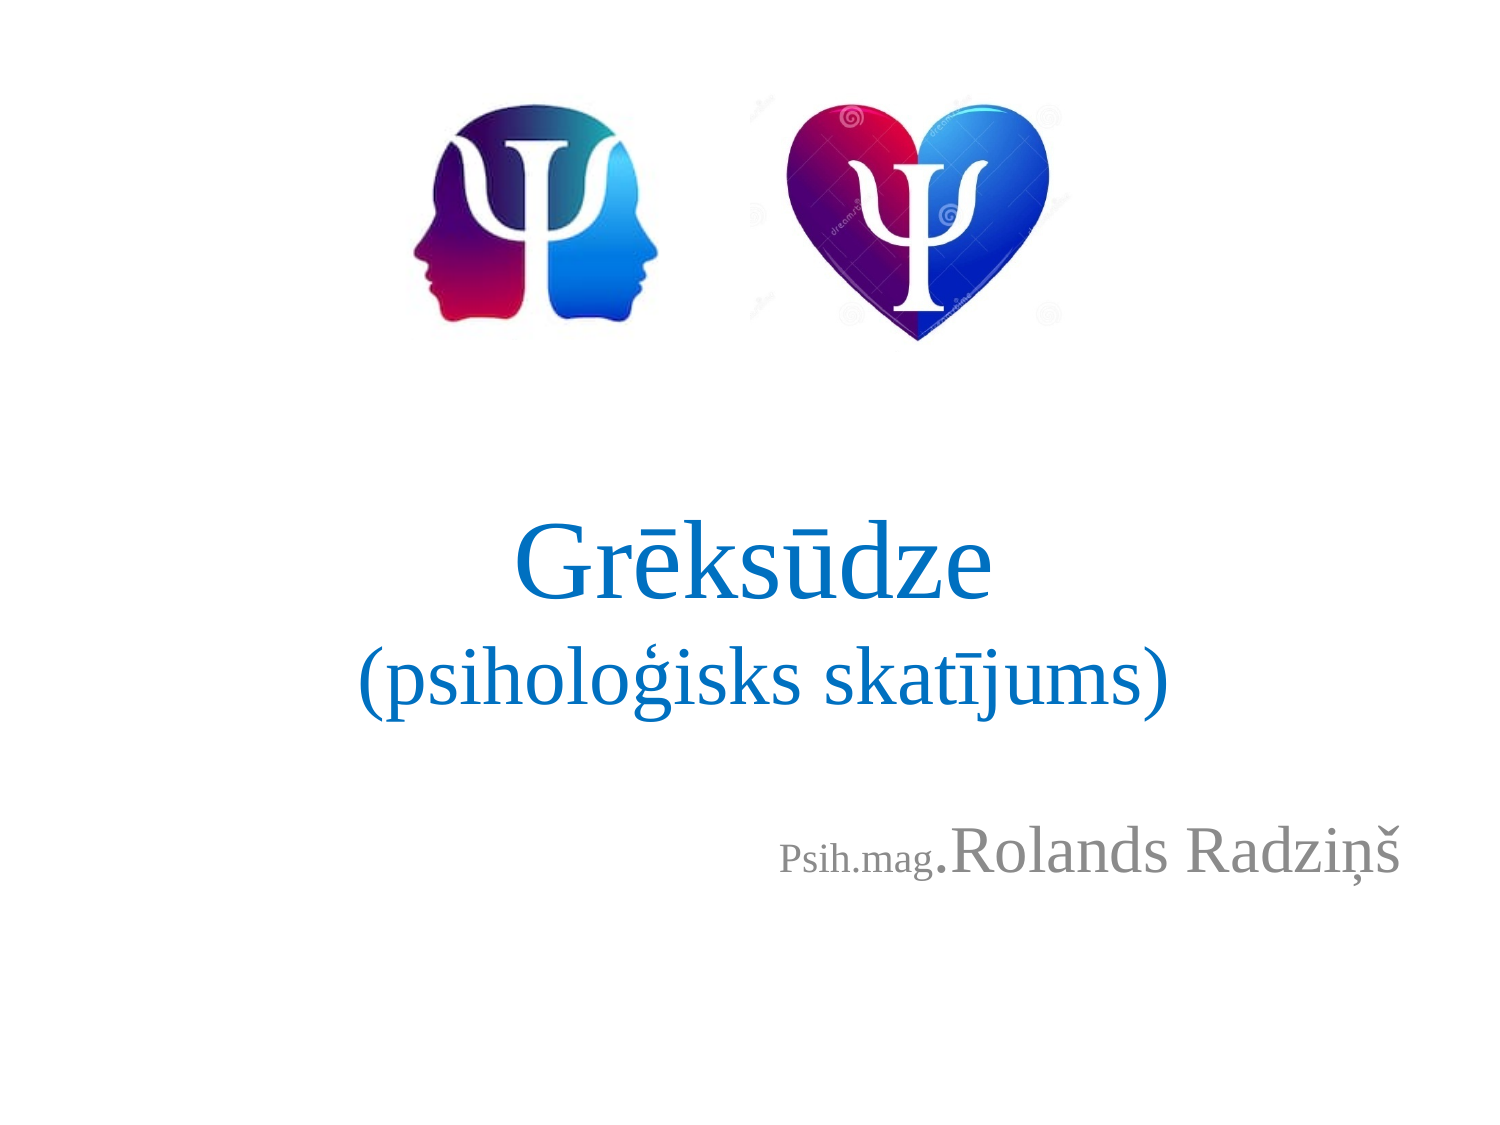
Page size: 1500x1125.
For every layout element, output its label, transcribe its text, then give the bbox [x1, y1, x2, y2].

subtitle Psih.mag.Rolands Radziņš [454, 798, 1417, 949]
picture [749, 93, 1074, 352]
picture [374, 93, 682, 341]
title Grēksūdze (psiholoģisks skatījums) [117, 445, 1393, 762]
